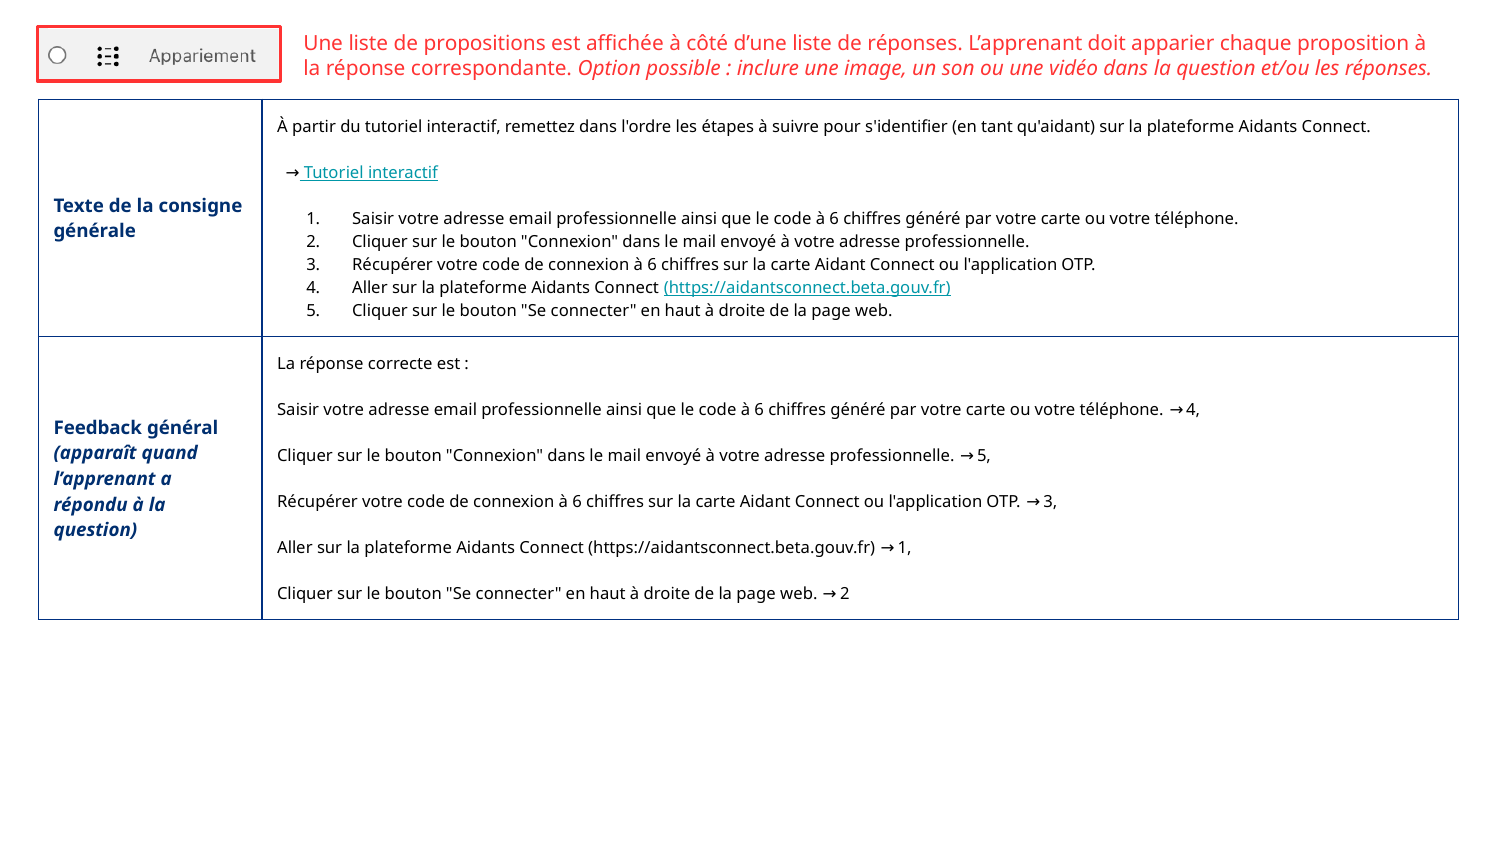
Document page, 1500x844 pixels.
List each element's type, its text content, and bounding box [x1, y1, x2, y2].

table_header Texte de la consigne générale [39, 100, 261, 336]
picture [38, 27, 279, 80]
text_box Une liste de propositions est affichée à côté d’une liste de réponses. L’apprenant doit apparier chaque proposition à la réponse correspondante. Option possible : inclure une image, un son ou une vidéo dans la question et/ou les réponses. [288, 14, 1459, 106]
table_cell Feedback général (apparaît quand l’apprenant a répondu à la question) [39, 337, 261, 619]
table_cell La réponse correcte est : Saisir votre adresse email professionnelle ainsi que le code à 6 chiffres généré par votre carte ou votre téléphone. → 4, Cliquer sur le bouton "Connexion" dans le mail envoyé à votre adresse professionnelle. → 5, Récupérer votre code de connexion à 6 chiffres sur la carte Aidant Connect ou l'application OTP. → 3, Aller sur la plateforme Aidants Connect (https://aidantsconnect.beta.gouv.fr) → 1, Cliquer sur le bouton "Se connecter" en haut à droite de la page web. → 2 [263, 337, 1458, 619]
table_header À partir du tutoriel interactif, remettez dans l'ordre les étapes à suivre pour s'identifier (en tant qu'aidant) sur la plateforme Aidants Connect. → Tutoriel interactif Saisir votre adresse email professionnelle ainsi que le code à 6 chiffres généré par votre carte ou votre téléphone. Cliquer sur le bouton "Connexion" dans le mail envoyé à votre adresse professionnelle. Récupérer votre code de connexion à 6 chiffres sur la carte Aidant Connect ou l'application OTP. Aller sur la plateforme Aidants Connect (https://aidantsconnect.beta.gouv.fr) Cliquer sur le bouton "Se connecter" en haut à droite de la page web. [263, 100, 1458, 336]
